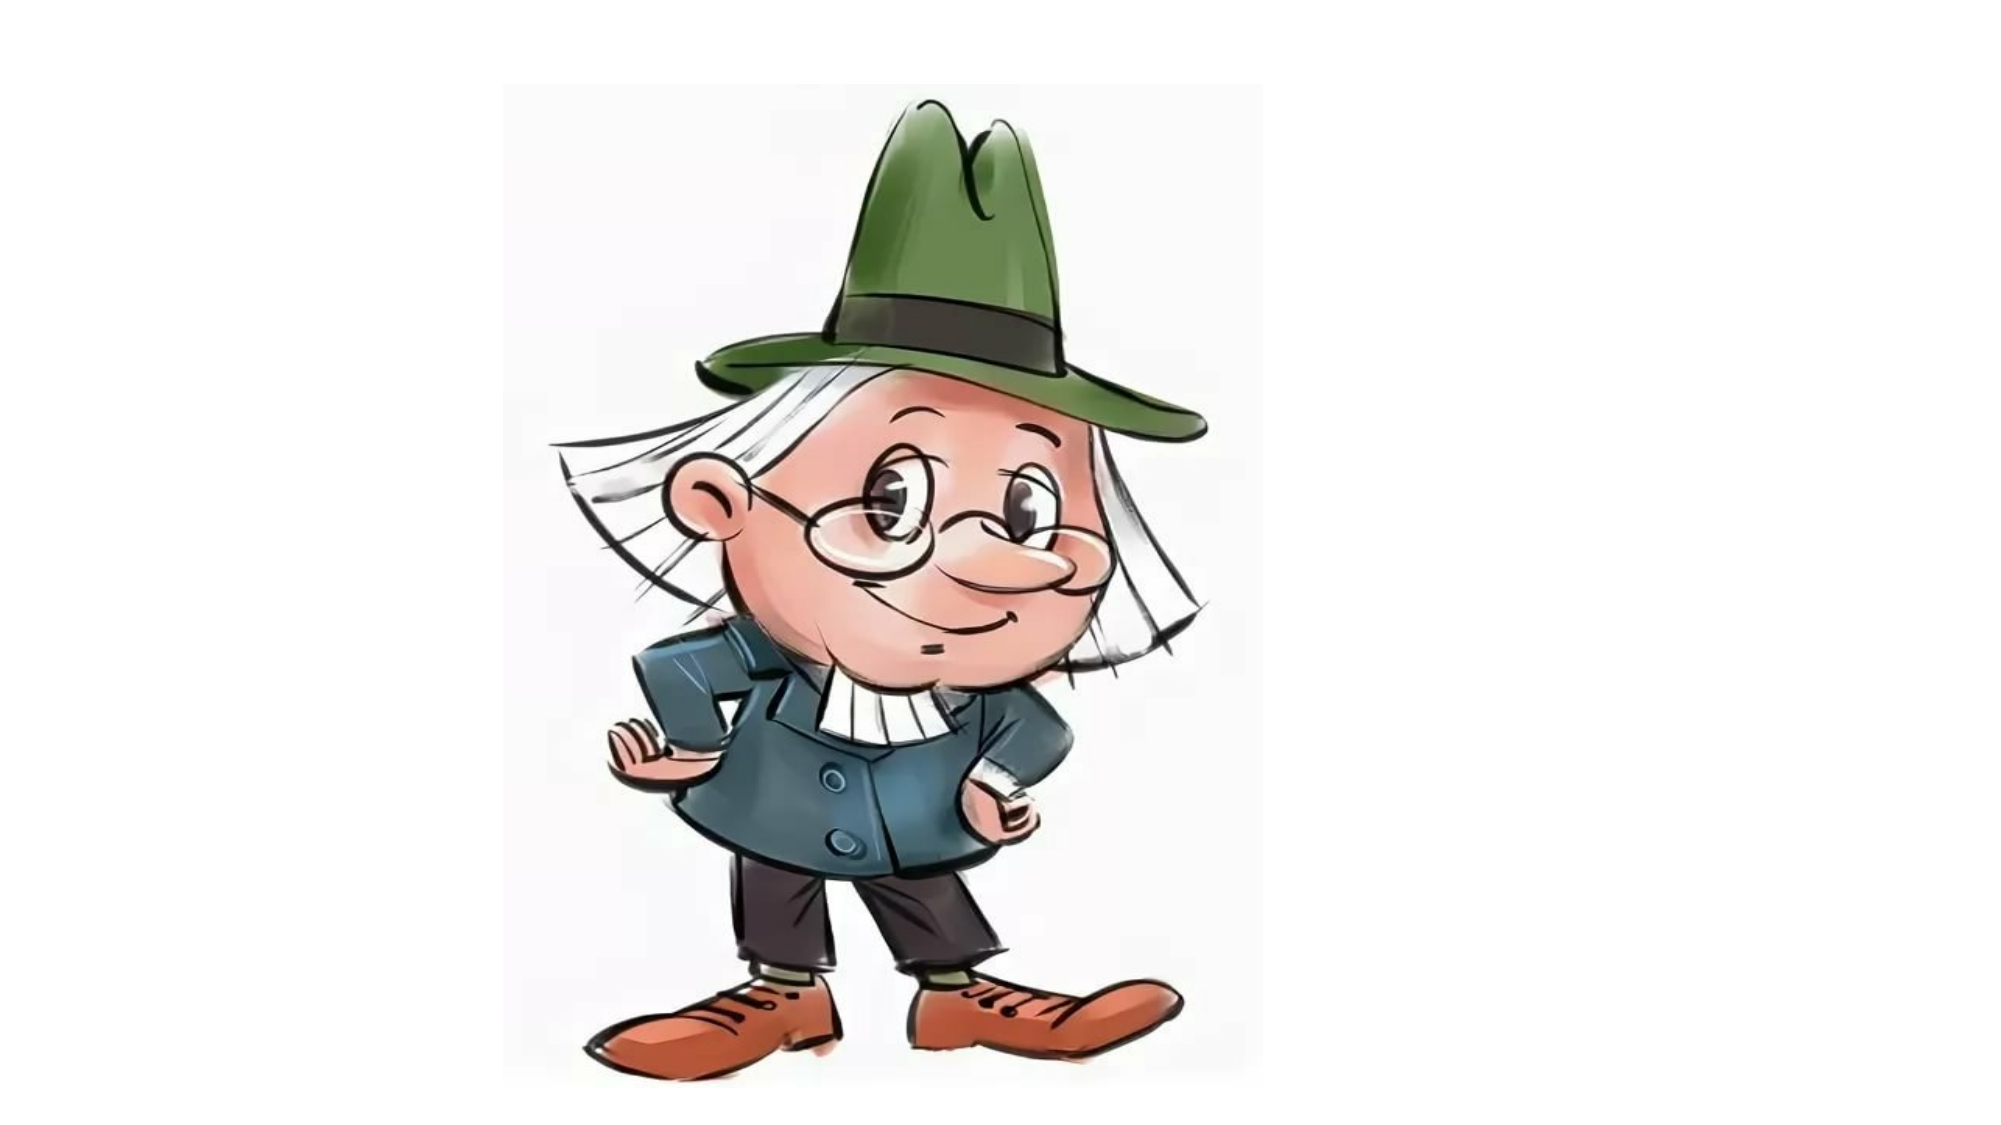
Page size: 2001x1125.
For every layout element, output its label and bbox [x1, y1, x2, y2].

picture [502, 84, 1263, 1088]
